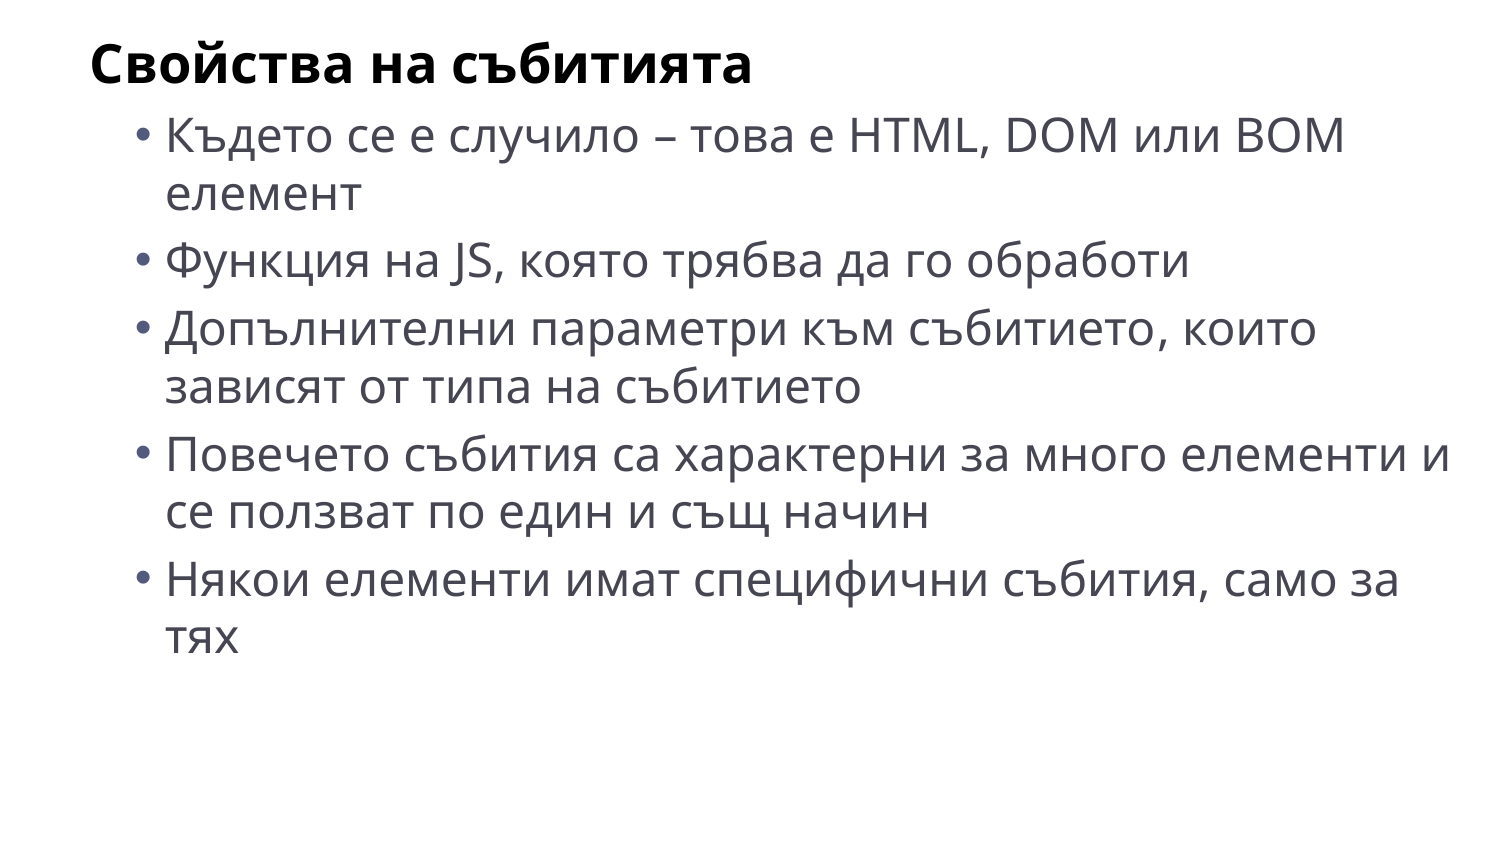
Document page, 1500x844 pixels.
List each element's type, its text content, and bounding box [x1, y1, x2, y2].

list Свойства на събитията Където се е случило – това е HTML, DOM или BOM елемент Функция на JS, която трябва да го обработи Допълнителни параметри към събитието, които зависят от типа на събитието Повечето събития са характерни за много елементи и се ползват по един и същ начин Някои елементи имат специфични събития, само за тях [75, 21, 1475, 835]
